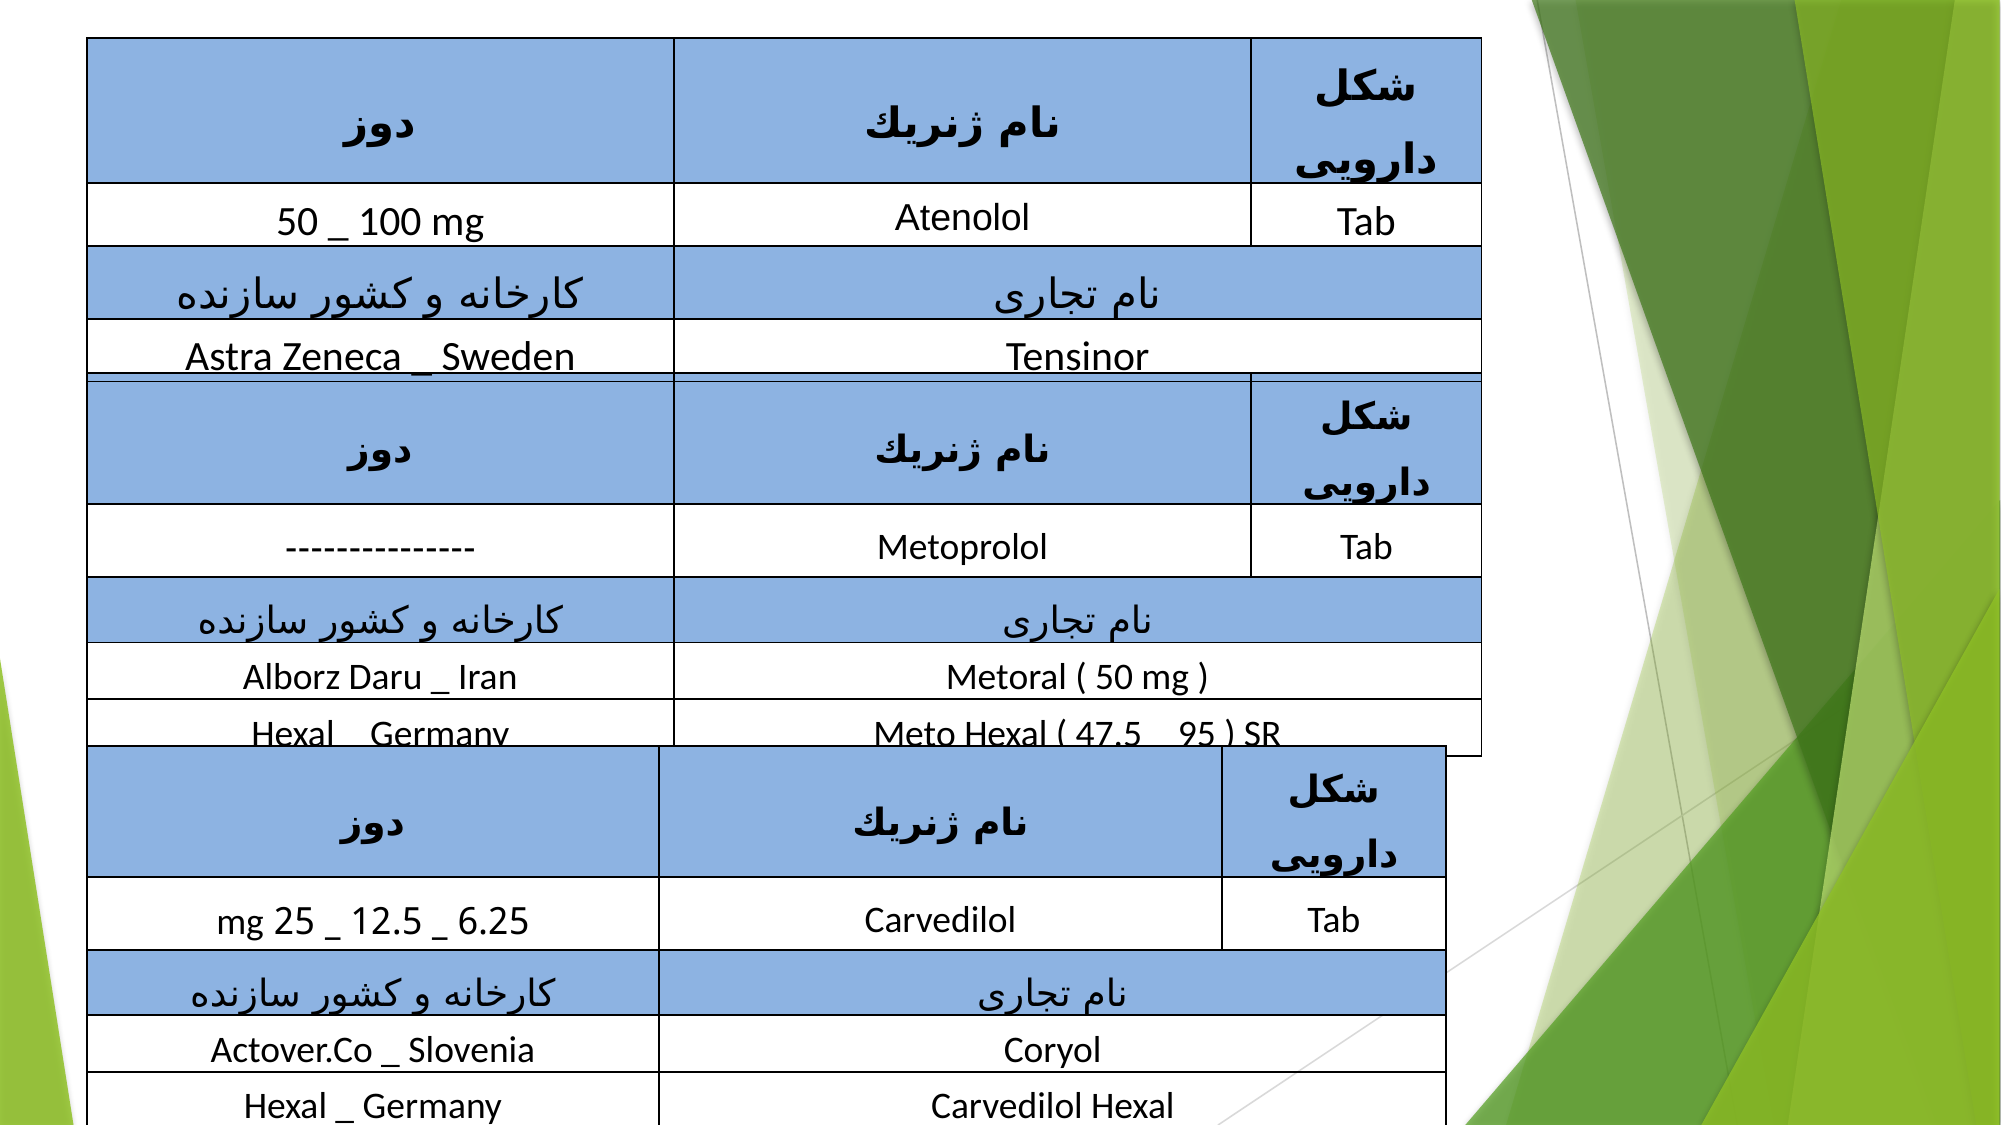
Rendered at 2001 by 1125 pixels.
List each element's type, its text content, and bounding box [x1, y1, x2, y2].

table_header شکل دارویی [1252, 39, 1481, 182]
table_cell Astra Zeneca _ Sweden [88, 320, 673, 381]
table_cell نام تجاری [675, 578, 1481, 642]
table_header نام ژنريك [675, 382, 1250, 503]
table_cell Metoral ( 50 mg ) [675, 643, 1481, 698]
table_cell کارخانه و کشور سازنده [88, 951, 658, 1014]
table_header نام ژنريك [660, 747, 1221, 876]
table_cell 50 _ 100 mg [88, 184, 673, 245]
table_cell Carvedilol [660, 878, 1221, 949]
table_header دوز [88, 747, 658, 876]
table_cell نام تجاری [675, 247, 1481, 318]
table_cell Hexal _ Germany [88, 700, 673, 745]
table_header دوز [88, 382, 673, 503]
table_cell Coryol [660, 1016, 1445, 1071]
table_cell Atenolol [675, 184, 1250, 245]
table_cell --------------- [88, 505, 673, 576]
table_header دوز [88, 39, 673, 182]
table_cell Tensinor [675, 320, 1481, 381]
table_cell Actover.Co _ Slovenia [88, 1016, 658, 1071]
table_header شکل دارویی [1252, 382, 1481, 503]
table_cell نام تجاری [660, 951, 1445, 1014]
table_cell 6.25 _ 12.5 _ 25 mg [88, 878, 658, 949]
table_header نام ژنريك [675, 39, 1250, 182]
table_cell Tab [1223, 878, 1445, 949]
table_cell کارخانه و کشور سازنده [88, 578, 673, 642]
table_cell Metoprolol [675, 505, 1250, 576]
table_cell Hexal _ Germany [88, 1073, 658, 1125]
table_cell کارخانه و کشور سازنده [88, 247, 673, 318]
table_cell Tab [1252, 184, 1481, 245]
table_cell Alborz Daru _ Iran [88, 643, 673, 698]
table_cell Carvedilol Hexal [660, 1073, 1445, 1125]
table_cell Tab [1252, 505, 1481, 576]
table_header شکل دارویی [1223, 747, 1445, 876]
table_cell Meto Hexal ( 47.5 _ 95 ) SR [675, 700, 1481, 755]
